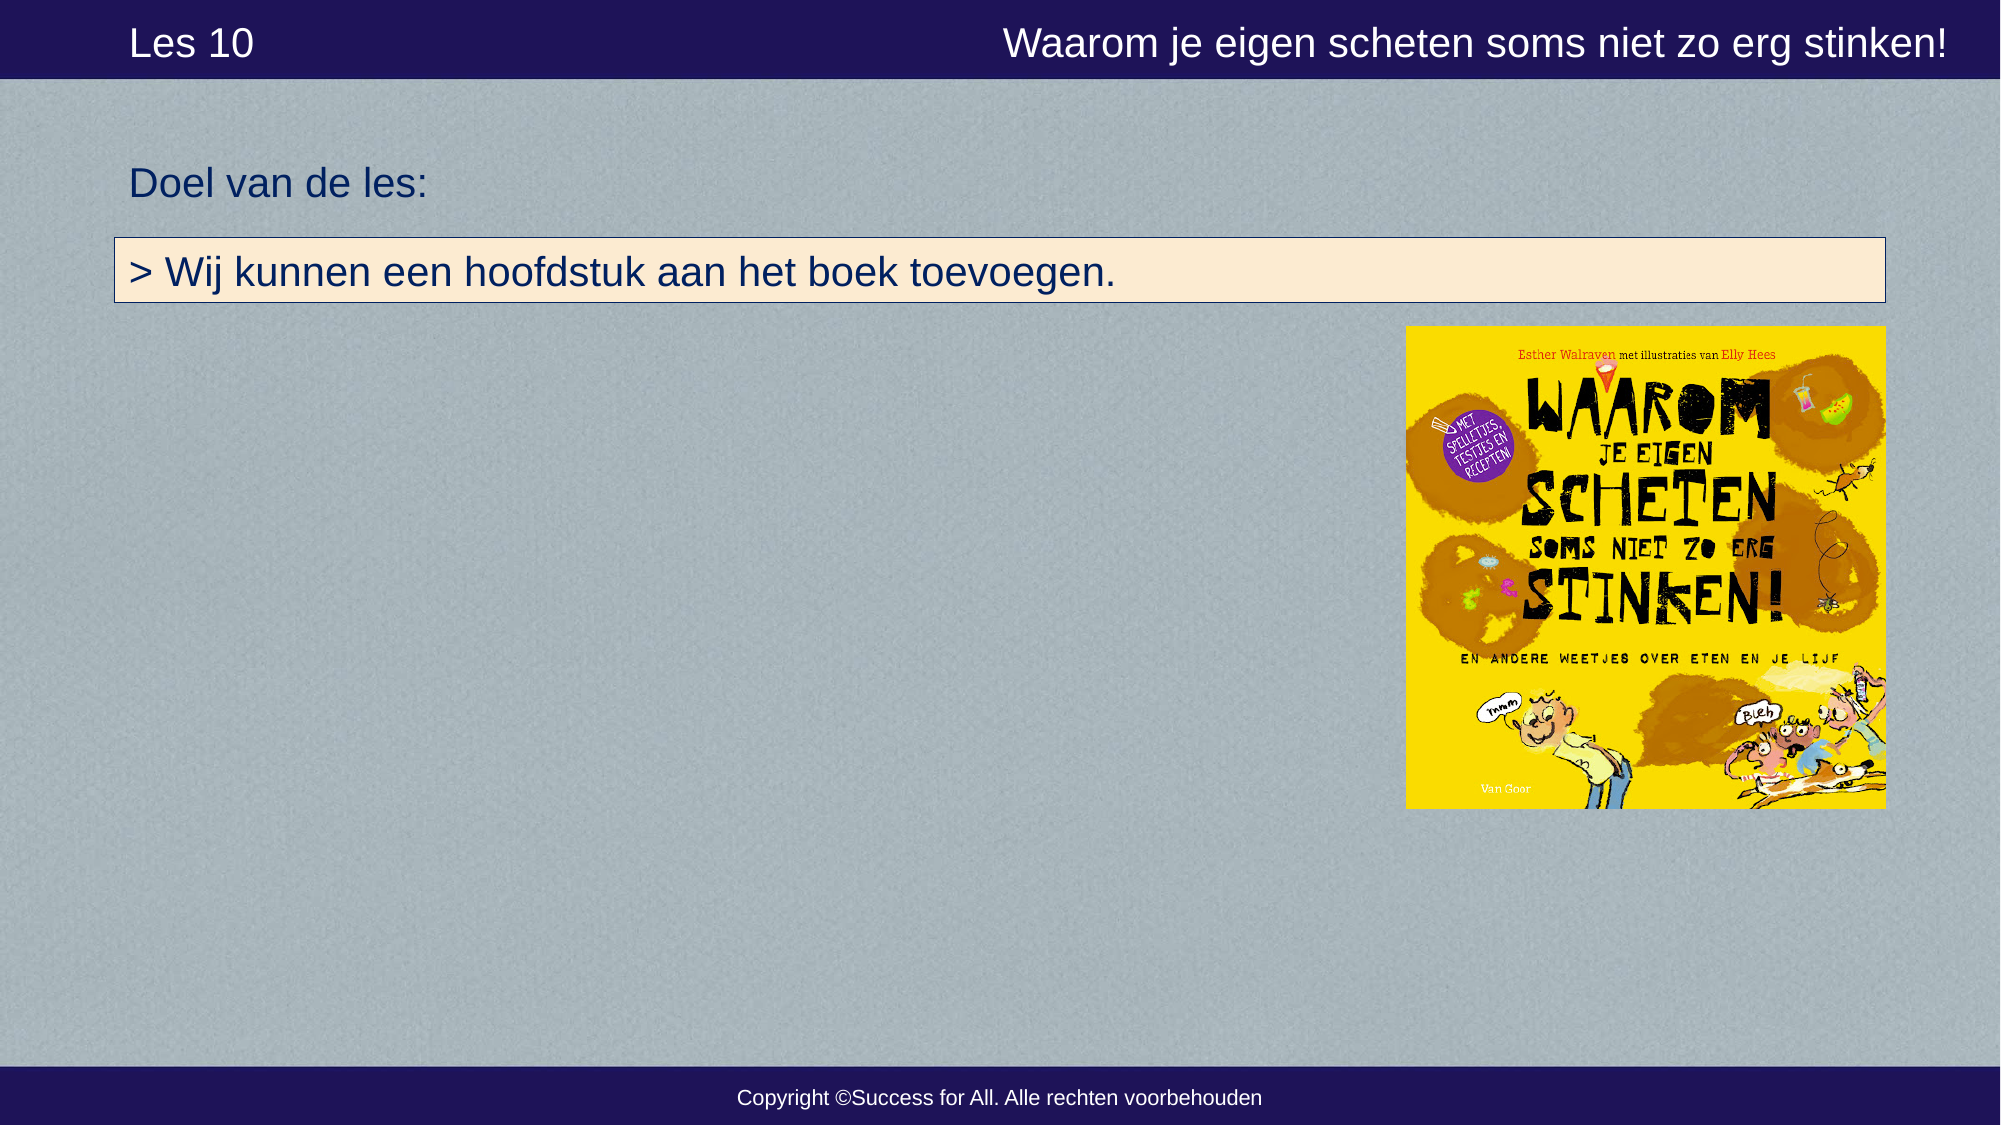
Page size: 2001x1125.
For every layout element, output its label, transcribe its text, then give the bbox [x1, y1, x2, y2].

text_box Waarom je eigen scheten soms niet zo erg stinken! [786, 8, 1963, 73]
text_box Doel van de les: [113, 148, 1635, 214]
picture [0, 0, 2001, 1125]
text_box Les 10 [114, 8, 354, 73]
text_box > Wij kunnen een hoofdstuk aan het boek toevoegen. [114, 237, 1886, 303]
text_box Copyright ©Success for All. Alle rechten voorbehouden [0, 1076, 2000, 1125]
